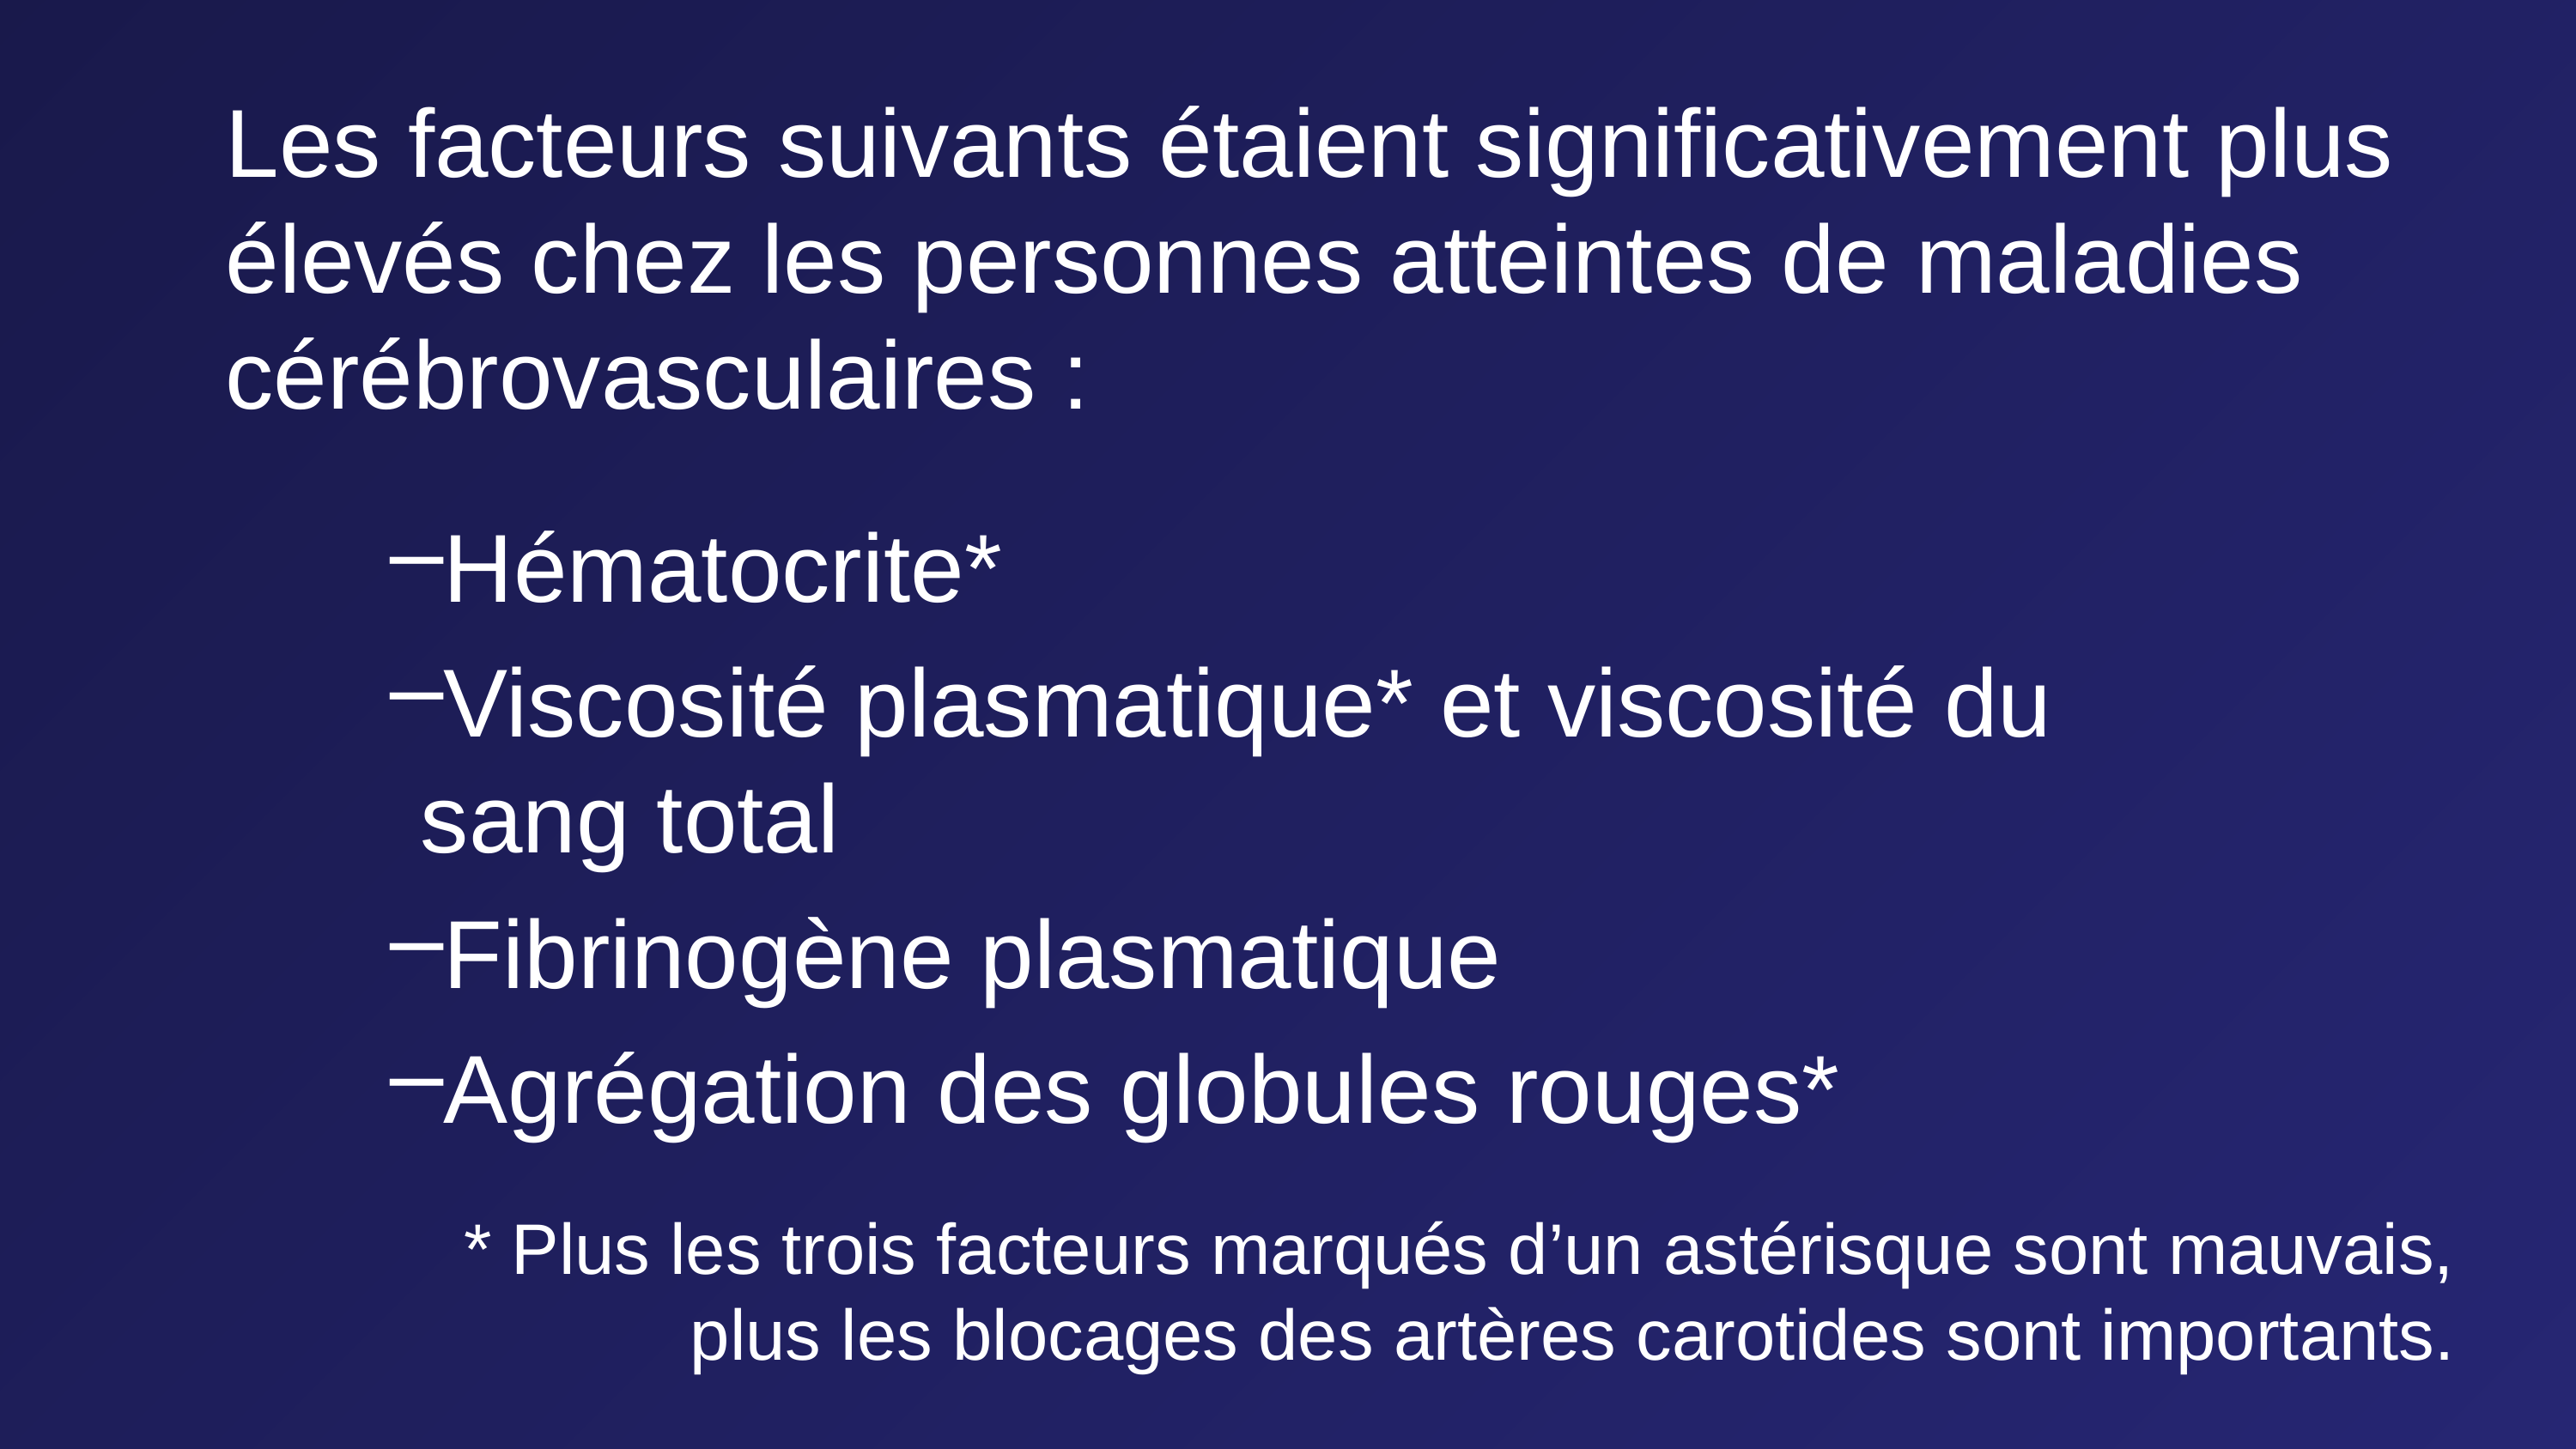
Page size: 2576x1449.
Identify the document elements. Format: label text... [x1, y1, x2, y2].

list Les facteurs suivants étaient significativement plus élevés chez les personnes atteintes de maladies cérébrovasculaires : [204, 70, 2469, 462]
text_box * Plus les trois facteurs marqués d’un astérisque sont mauvais, plus les blocages des artères carotides sont importants. [440, 1196, 2469, 1381]
text_box Hématocrite* Viscosité plasmatique* et viscosité du sang total Fibrinogène plasmatique Agrégation des globules rouges* [301, 499, 2125, 1149]
